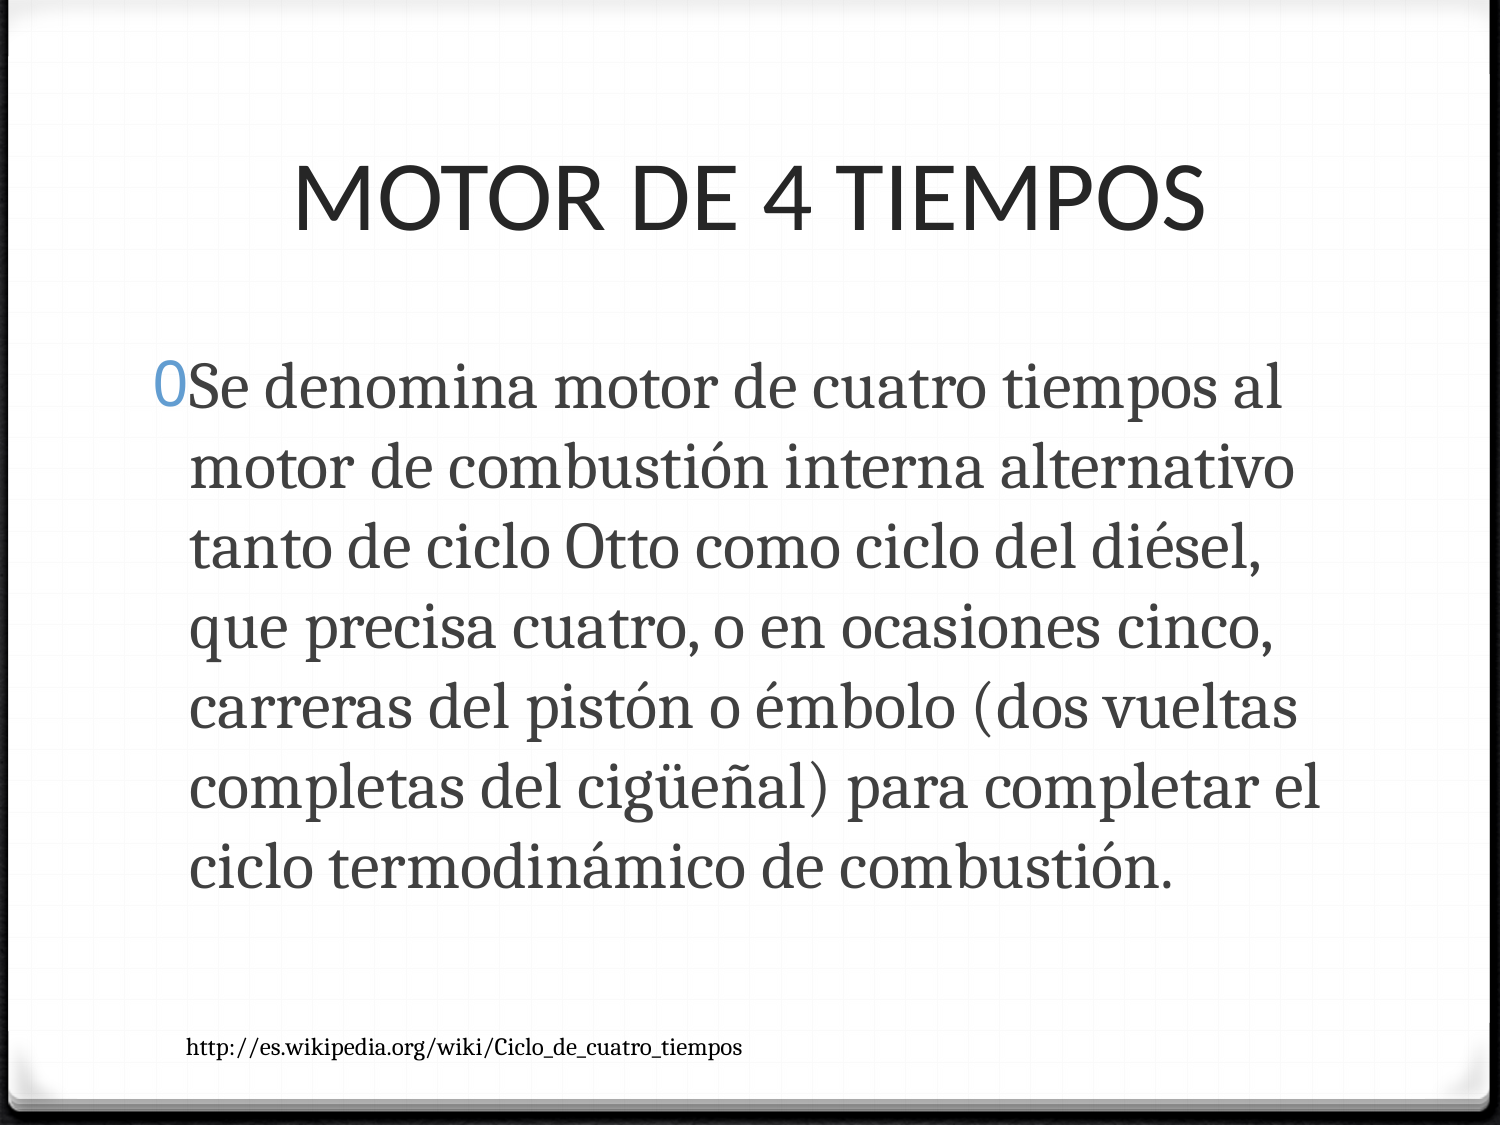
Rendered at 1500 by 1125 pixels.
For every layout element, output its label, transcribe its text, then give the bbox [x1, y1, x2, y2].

list Se denomina motor de cuatro tiempos al motor de combustión interna alternativo tanto de ciclo Otto como ciclo del diésel, que precisa cuatro, o en ocasiones cinco, carreras del pistón o émbolo (dos vueltas completas del cigüeñal) para completar el ciclo termodinámico de combustión. [137, 334, 1363, 983]
picture [0, 0, 1500, 1125]
text_box http://es.wikipedia.org/wiki/Ciclo_de_cuatro_tiempos [171, 1023, 1365, 1068]
title MOTOR DE 4 TIEMPOS [90, 71, 1410, 309]
